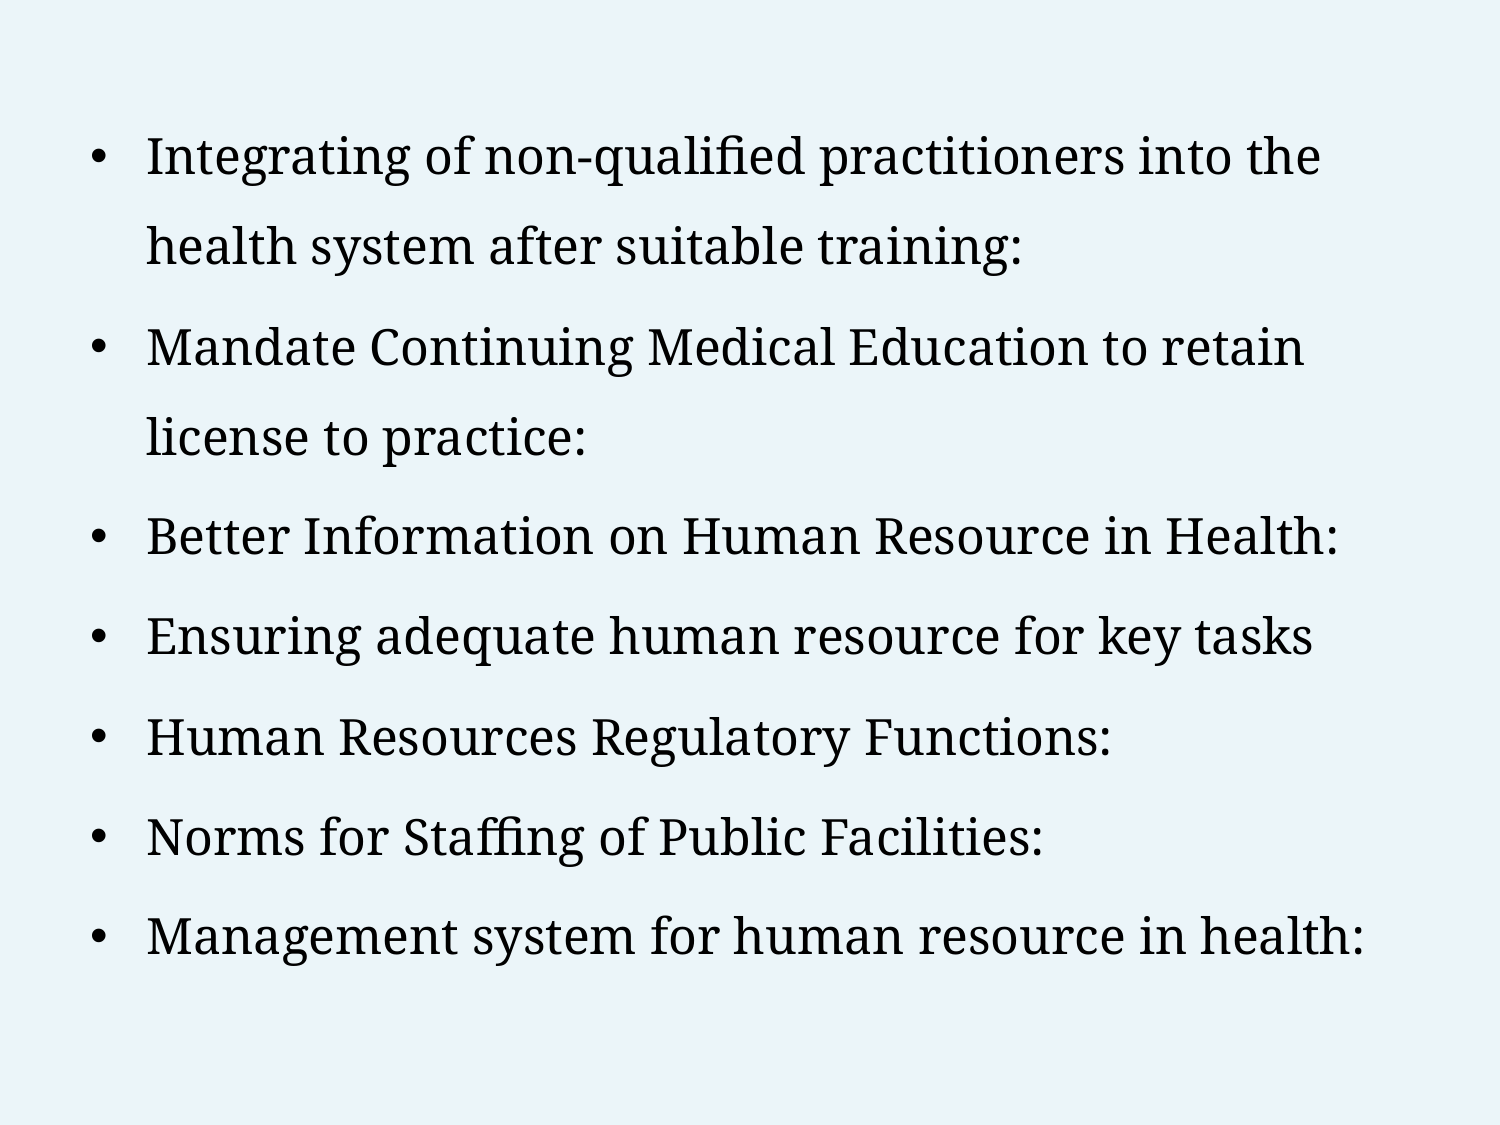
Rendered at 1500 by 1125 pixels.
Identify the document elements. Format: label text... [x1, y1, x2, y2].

list Integrating of non-qualified practitioners into the health system after suitable training: Mandate Continuing Medical Education to retain license to practice: Better Information on Human Resource in Health: Ensuring adequate human resource for key tasks Human Resources Regulatory Functions: Norms for Staffing of Public Facilities: Management system for human resource in health: [75, 87, 1425, 1005]
